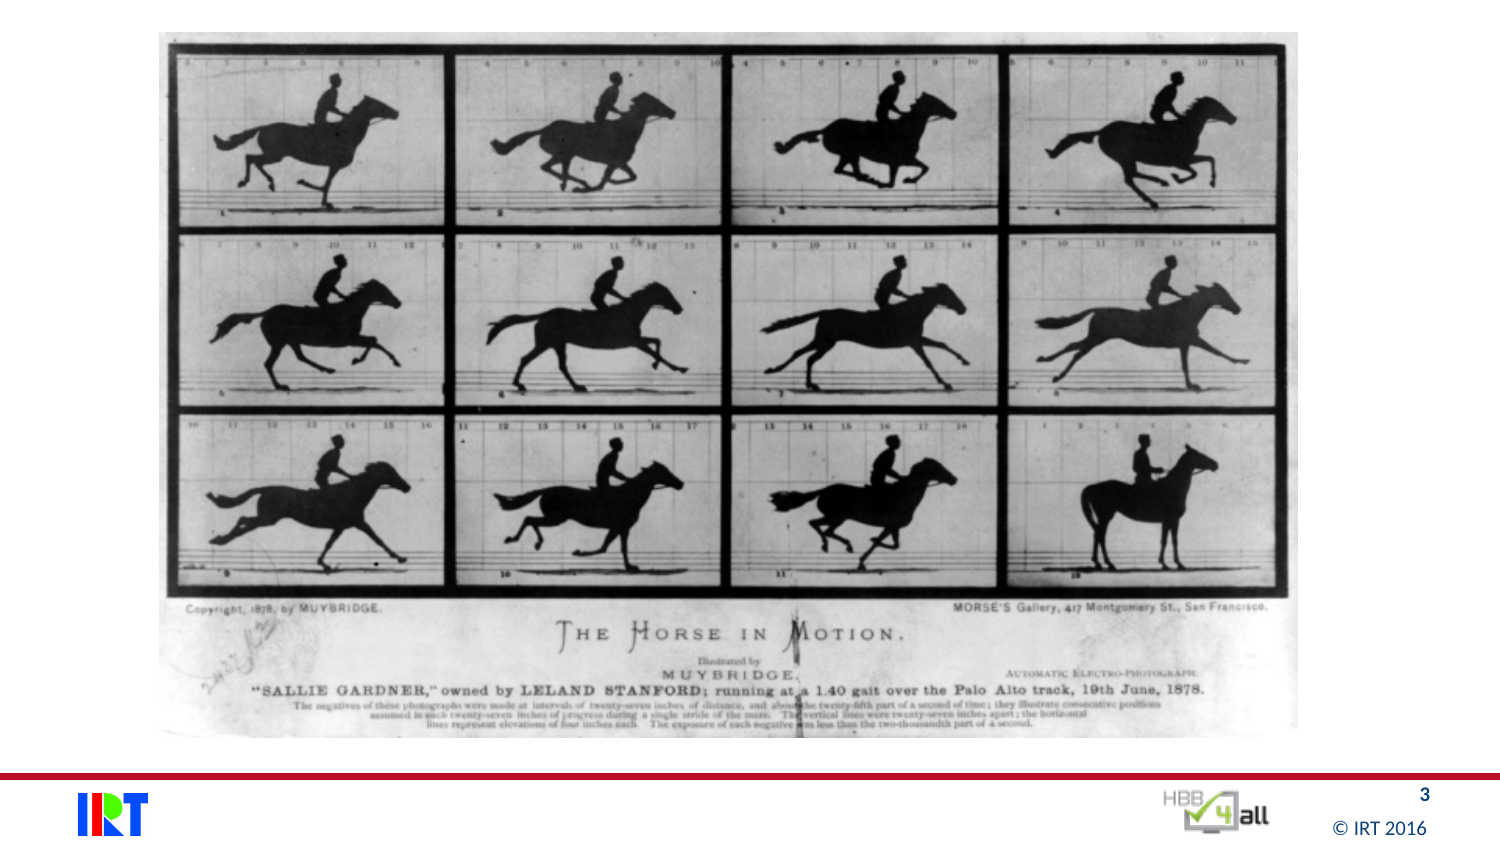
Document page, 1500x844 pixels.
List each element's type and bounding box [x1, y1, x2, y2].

picture [1163, 787, 1270, 844]
picture [78, 793, 148, 836]
picture [159, 31, 1298, 738]
